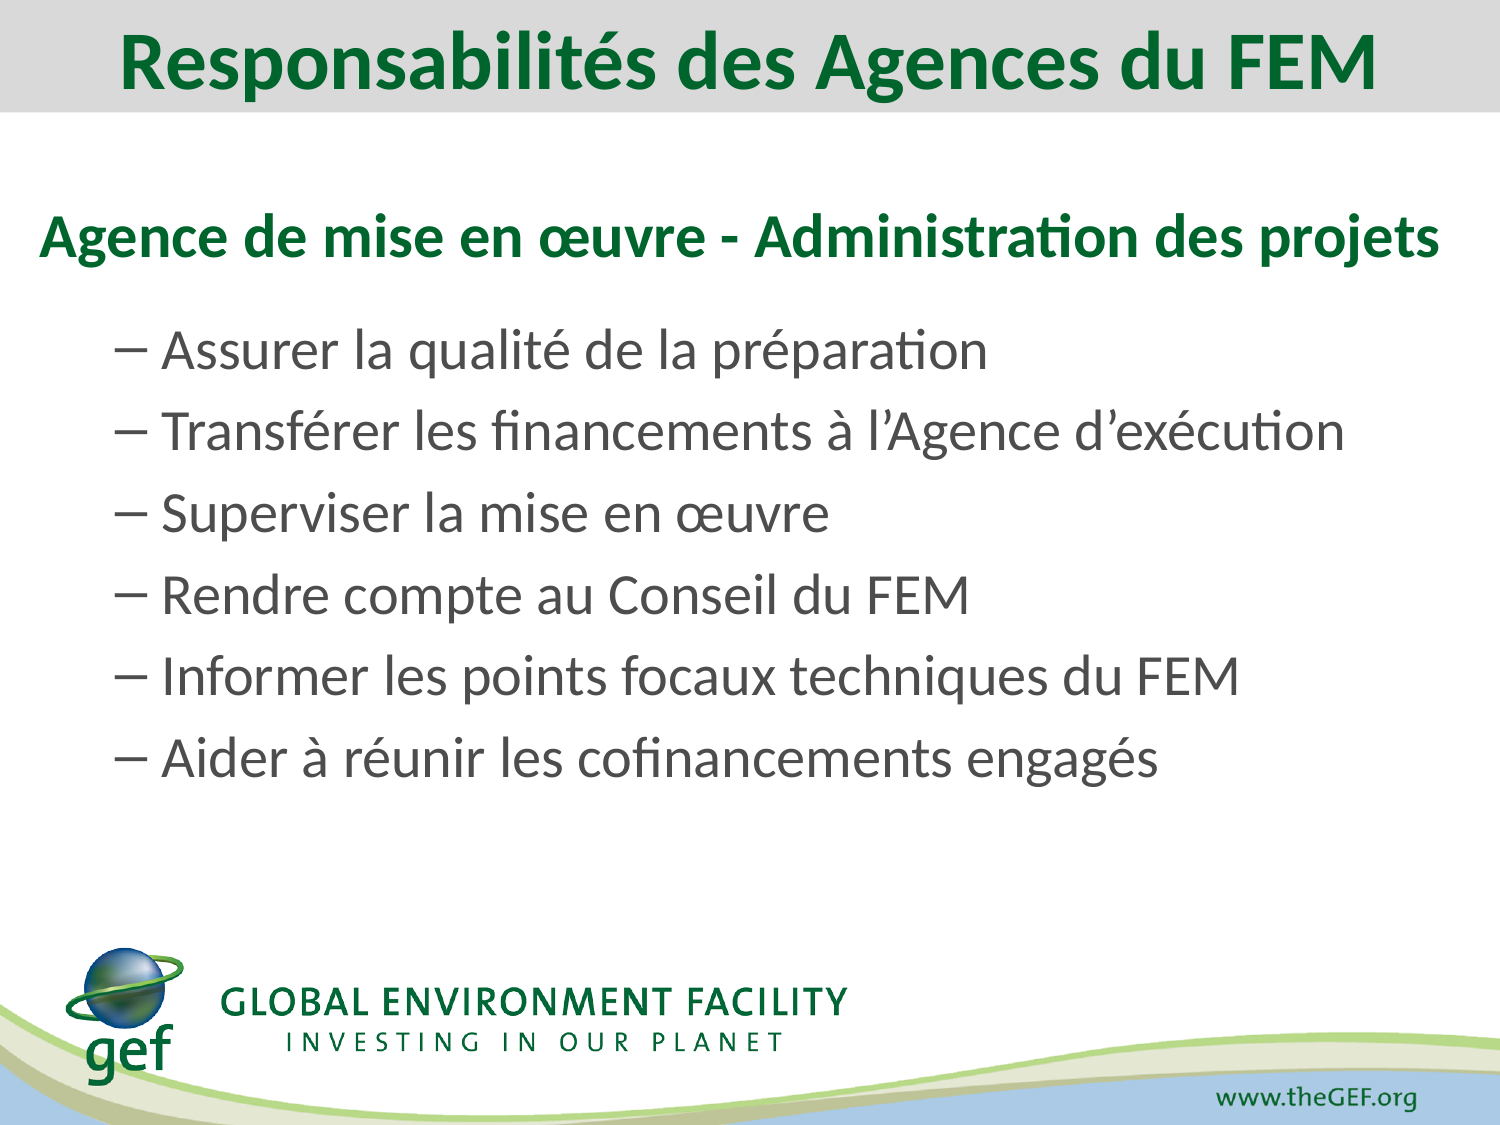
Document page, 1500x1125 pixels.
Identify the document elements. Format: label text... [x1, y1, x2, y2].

list Agence de mise en œuvre - Administration des projets Assurer la qualité de la préparation Transférer les financements à l’Agence d’exécution Superviser la mise en œuvre Rendre compte au Conseil du FEM Informer les points focaux techniques du FEM Aider à réunir les cofinancements engagés [24, 187, 1463, 913]
text_box Responsabilités des Agences du FEM [0, 0, 1500, 113]
picture [0, 920, 1500, 1125]
